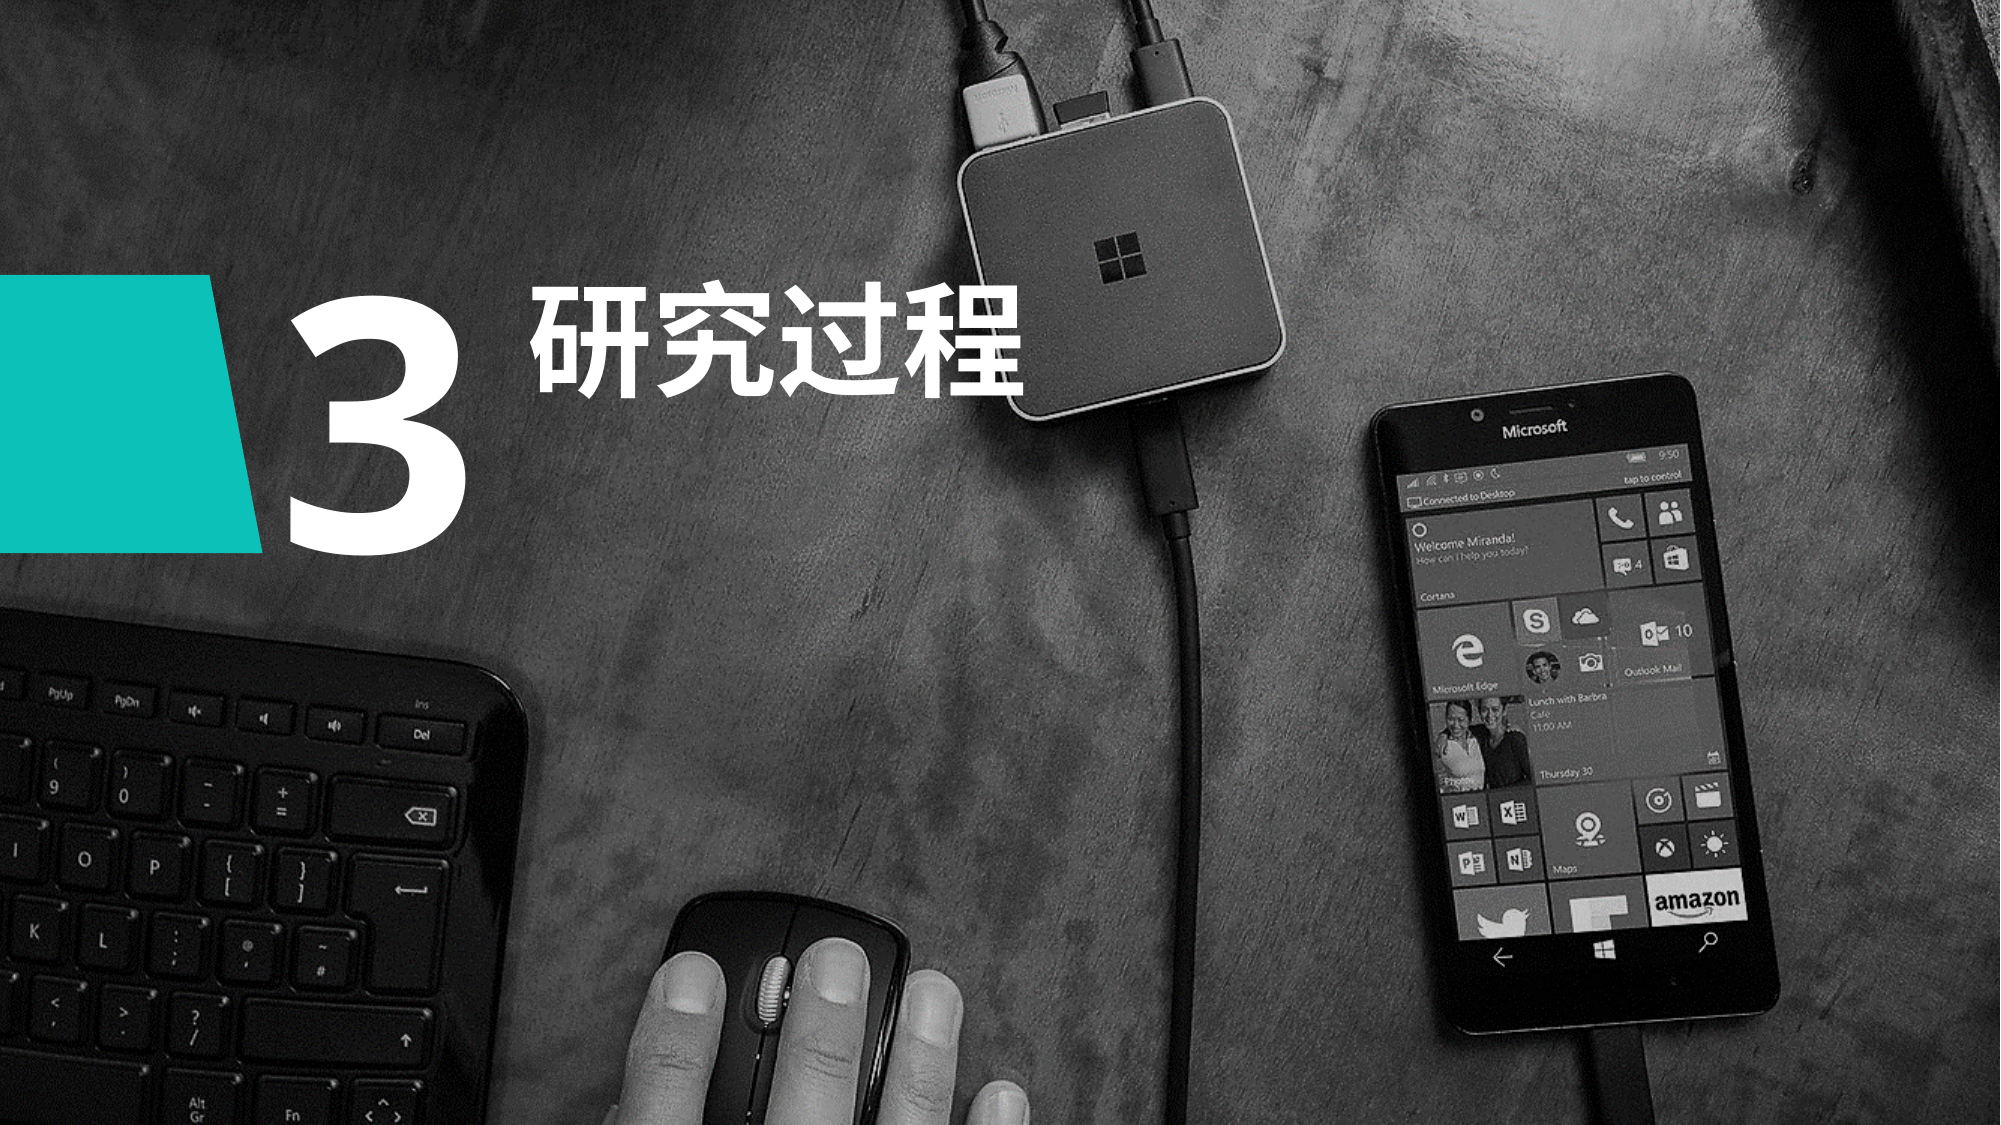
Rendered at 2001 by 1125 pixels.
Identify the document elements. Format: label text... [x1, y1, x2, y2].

list 研究过程 [512, 272, 1569, 432]
list 3 [262, 238, 513, 600]
picture [0, 0, 2000, 1125]
